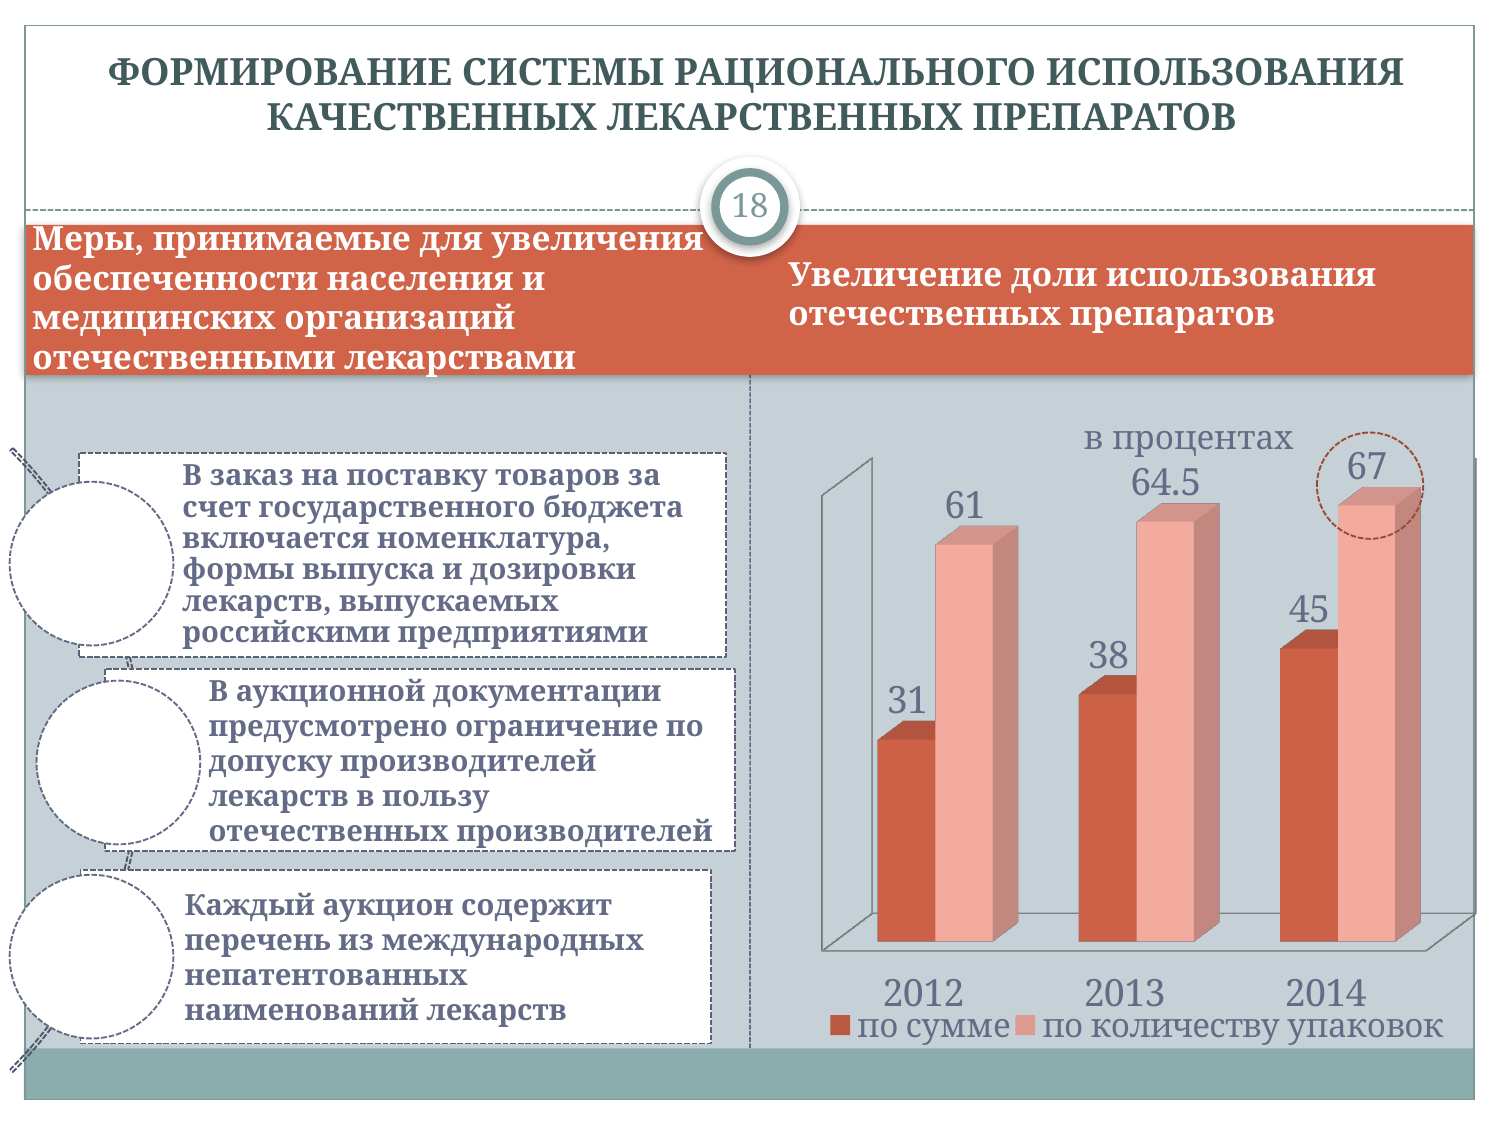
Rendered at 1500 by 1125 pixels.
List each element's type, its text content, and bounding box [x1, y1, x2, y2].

list Увеличение доли использования отечественных препаратов [772, 230, 1472, 355]
slide_number 18 [712, 171, 788, 244]
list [17, 432, 727, 1088]
list Меры, принимаемые для увеличения обеспеченности населения и медицинских организаций отечественными лекарствами [16, 195, 745, 398]
text_box ФОРМИРОВАНИЕ СИСТЕМЫ РАЦИОНАЛЬНОГО ИСПОЛЬЗОВАНИЯ КАЧЕСТВЕННЫХ ЛЕКАРСТВЕННЫХ ПРЕПАРАТОВ [30, 40, 1483, 145]
chart [798, 408, 1500, 1095]
